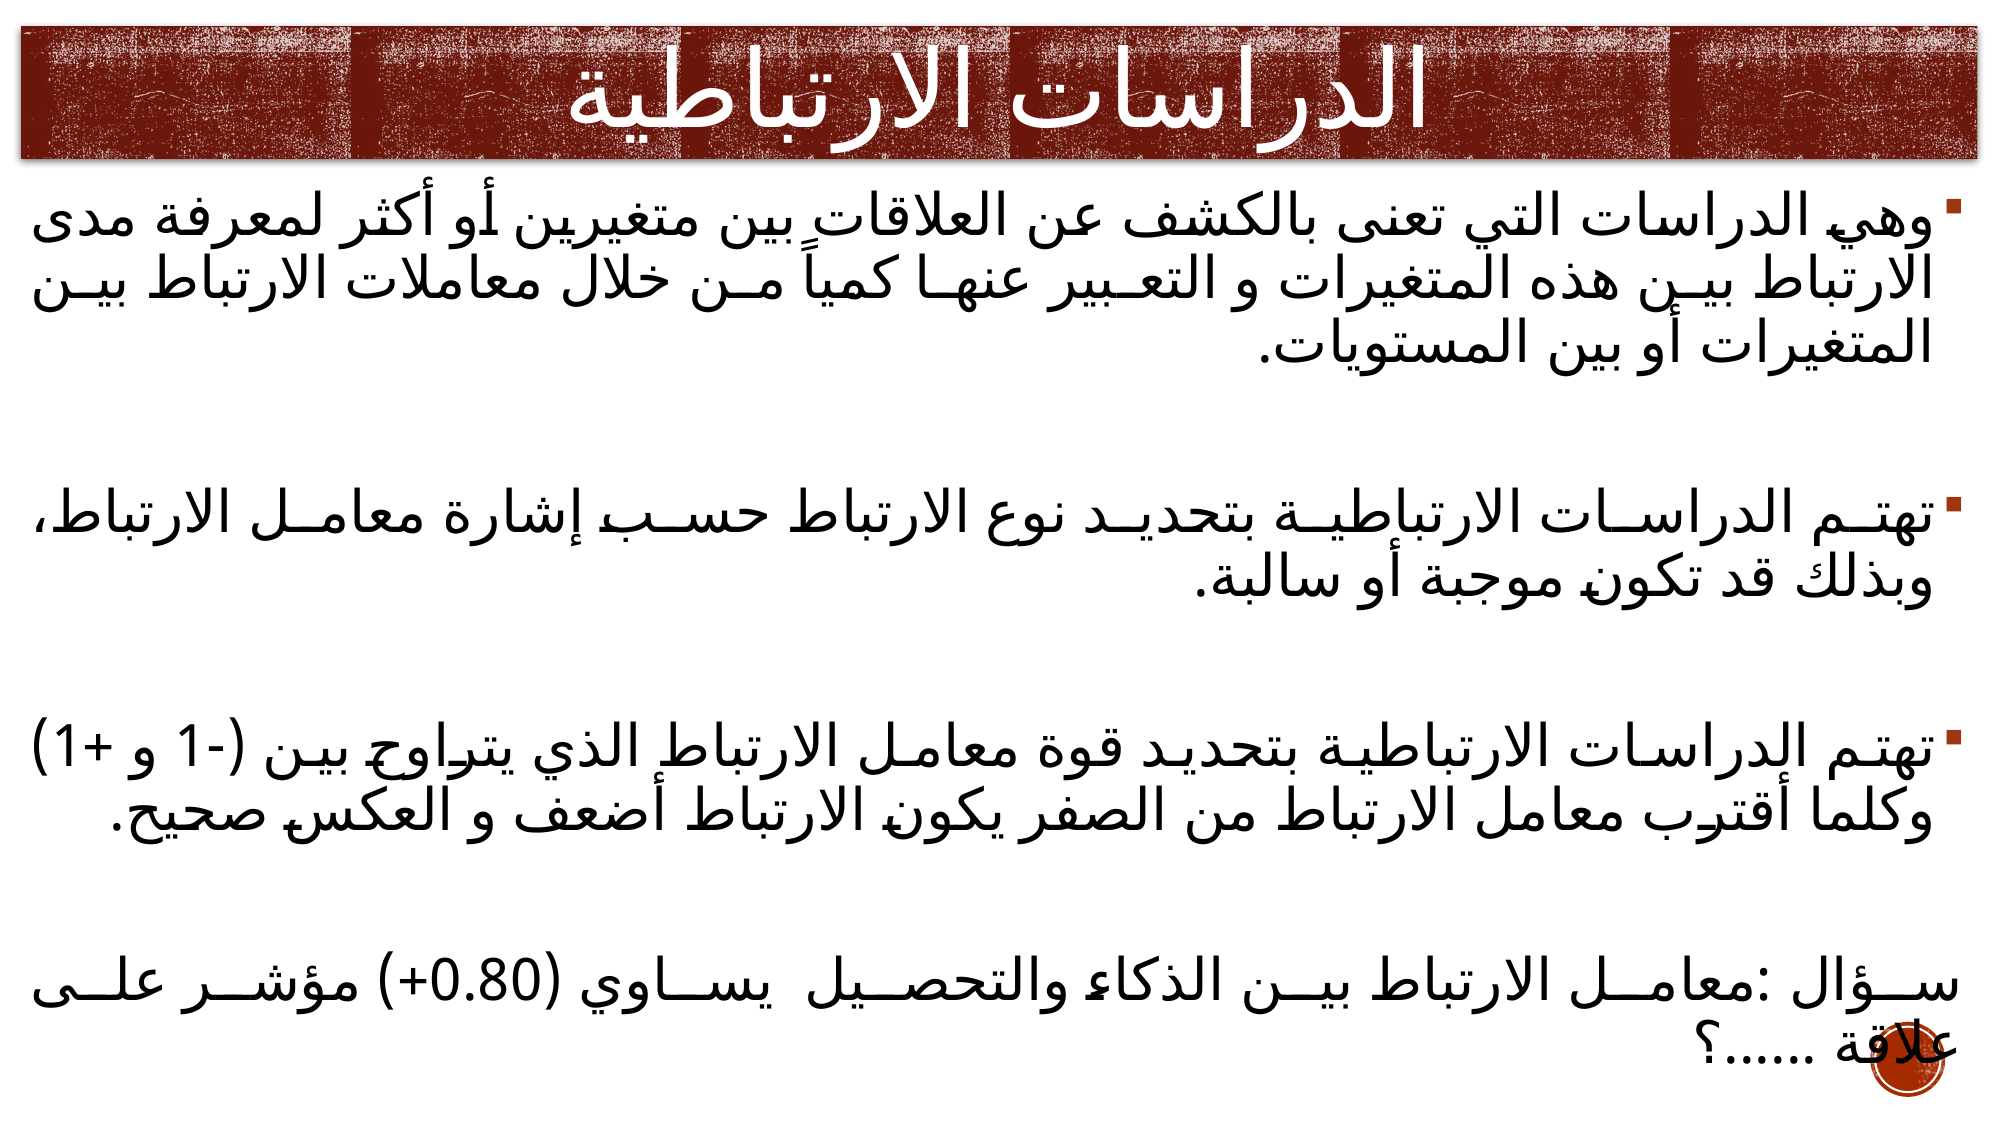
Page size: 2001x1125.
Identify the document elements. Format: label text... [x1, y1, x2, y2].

title الدراسات الارتباطية [21, 26, 1978, 159]
list وهي الدراسات التي تعنى بالكشف عن العلاقات بين متغيرين أو أكثر لمعرفة مدى الارتباط بين هذه المتغيرات و التعبير عنها كمياً من خلال معاملات الارتباط بين المتغيرات أو بين المستويات. تهتم الدراسات الارتباطية بتحديد نوع الارتباط حسب إشارة معامل الارتباط، وبذلك قد تكون موجبة أو سالبة. تهتم الدراسات الارتباطية بتحديد قوة معامل الارتباط الذي يتراوح بين (-1 و +1) وكلما أقترب معامل الارتباط من الصفر يكون الارتباط أضعف و العكس صحيح. سؤال :معامل الارتباط بين الذكاء والتحصيل يساوي (0.80+) مؤشر على علاقة ......؟ [15, 177, 1978, 1100]
